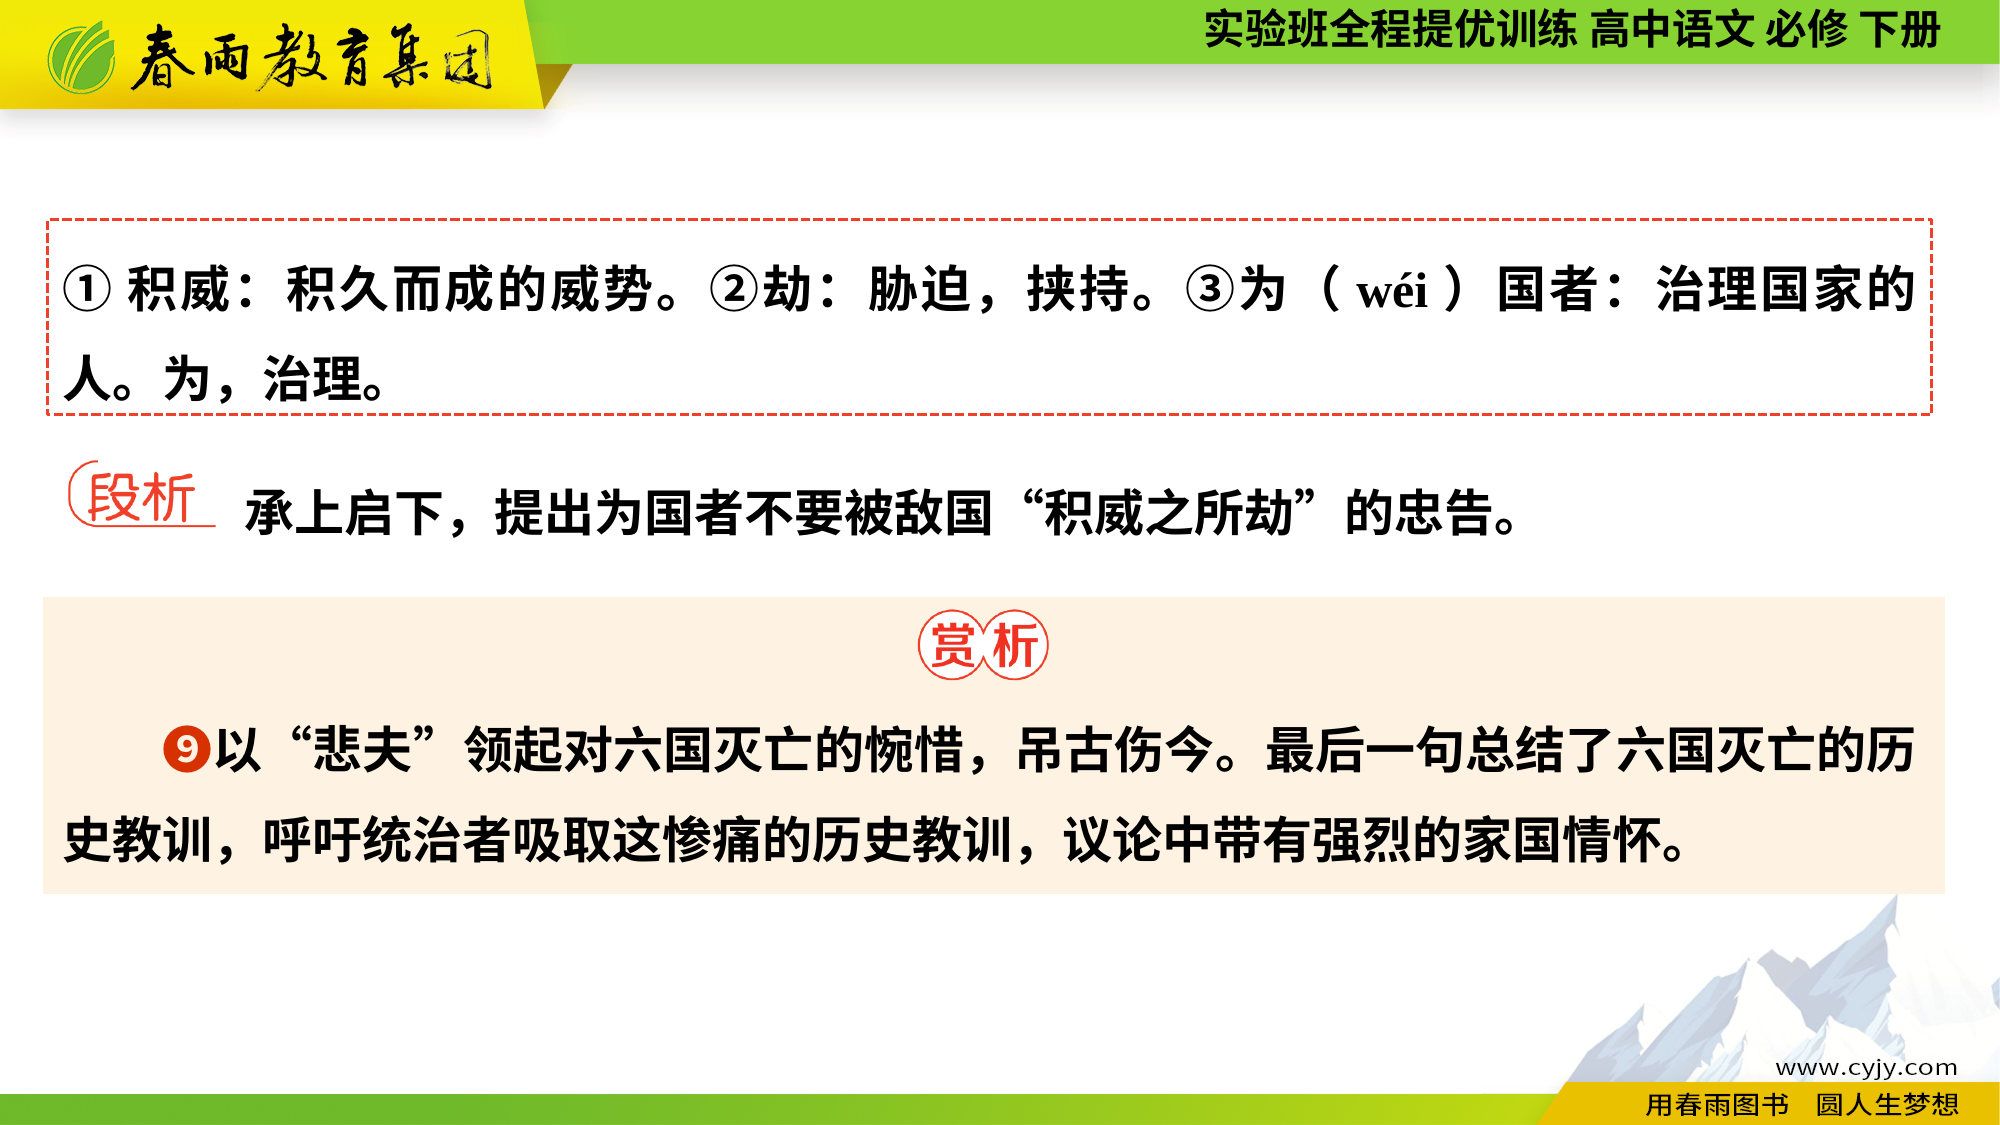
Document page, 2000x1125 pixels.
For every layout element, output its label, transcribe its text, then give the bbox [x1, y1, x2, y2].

text_box 承上启下，提出为国者不要被敌国“积威之所劫”的忠告。 [48, 444, 1933, 550]
text_box ①积威：积久而成的威势。②劫：胁迫，挟持。③为（wéi）国者：治理国家的人。为，治理。 [47, 219, 1932, 415]
picture [0, 0, 2000, 1125]
